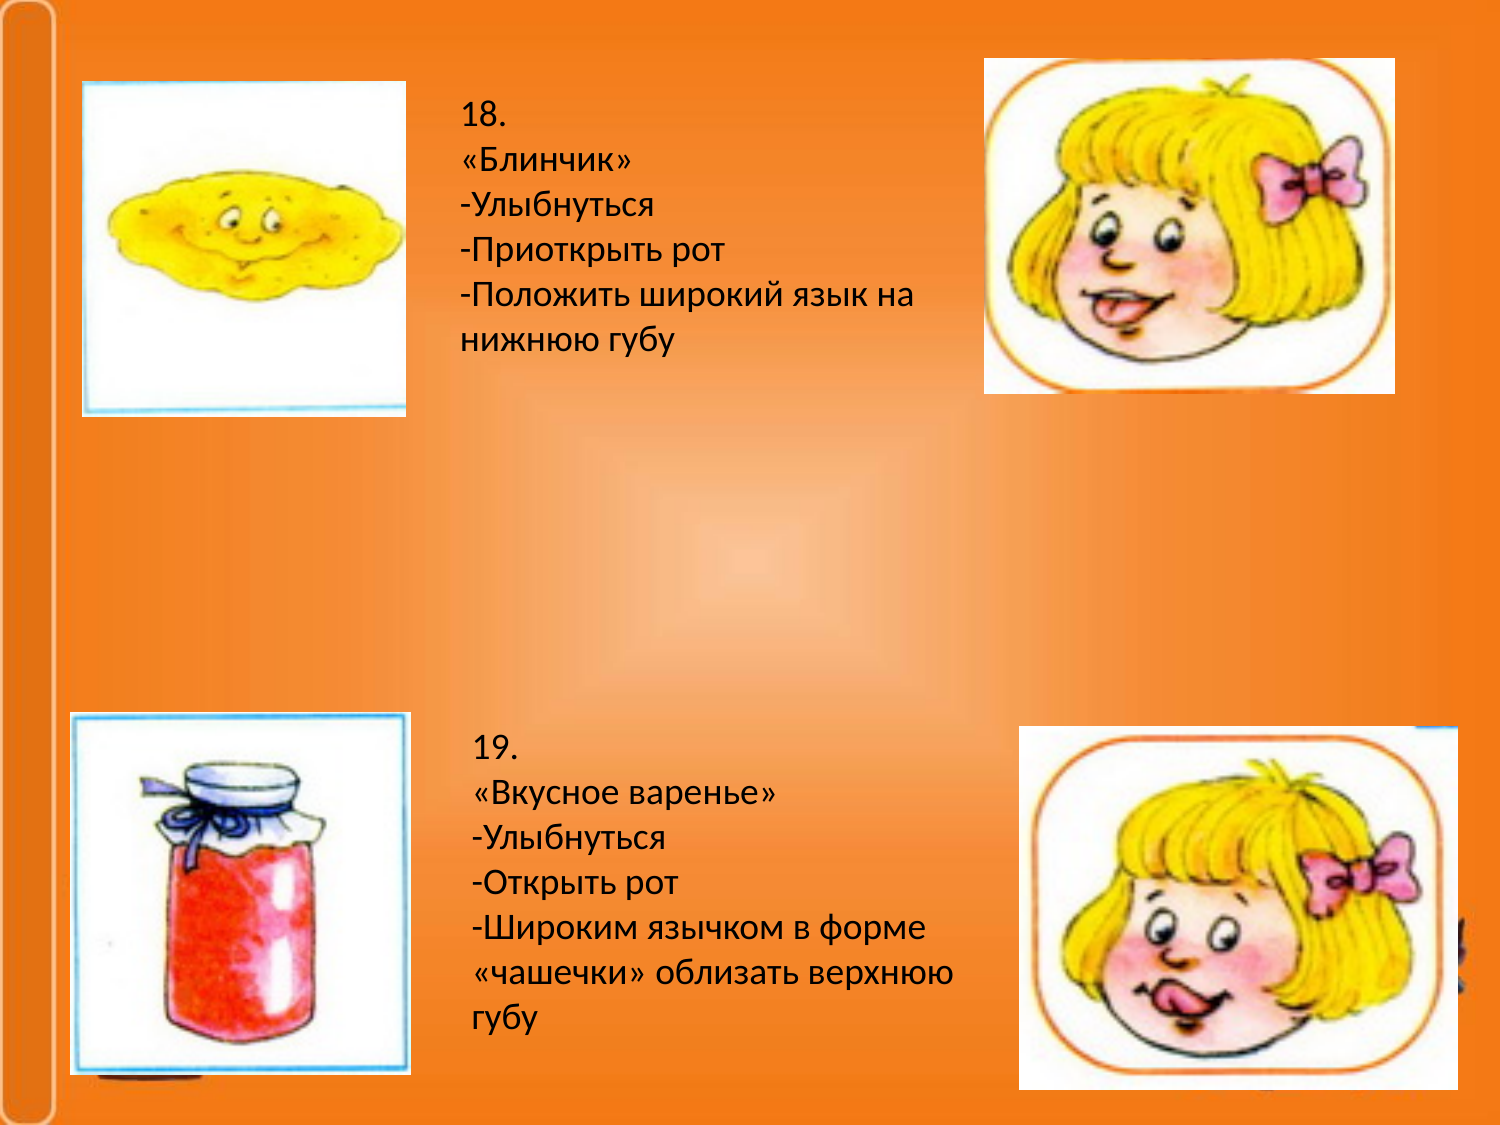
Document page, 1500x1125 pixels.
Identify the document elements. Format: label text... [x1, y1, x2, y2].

text_box 18. «Блинчик» -Улыбнуться -Приоткрыть рот -Положить широкий язык на нижнюю губу [445, 81, 938, 367]
text_box 19. «Вкусное варенье» -Улыбнуться -Открыть рот -Широким язычком в форме «чашечки» облизать верхнюю губу [456, 714, 996, 1045]
picture [0, 0, 1500, 1125]
